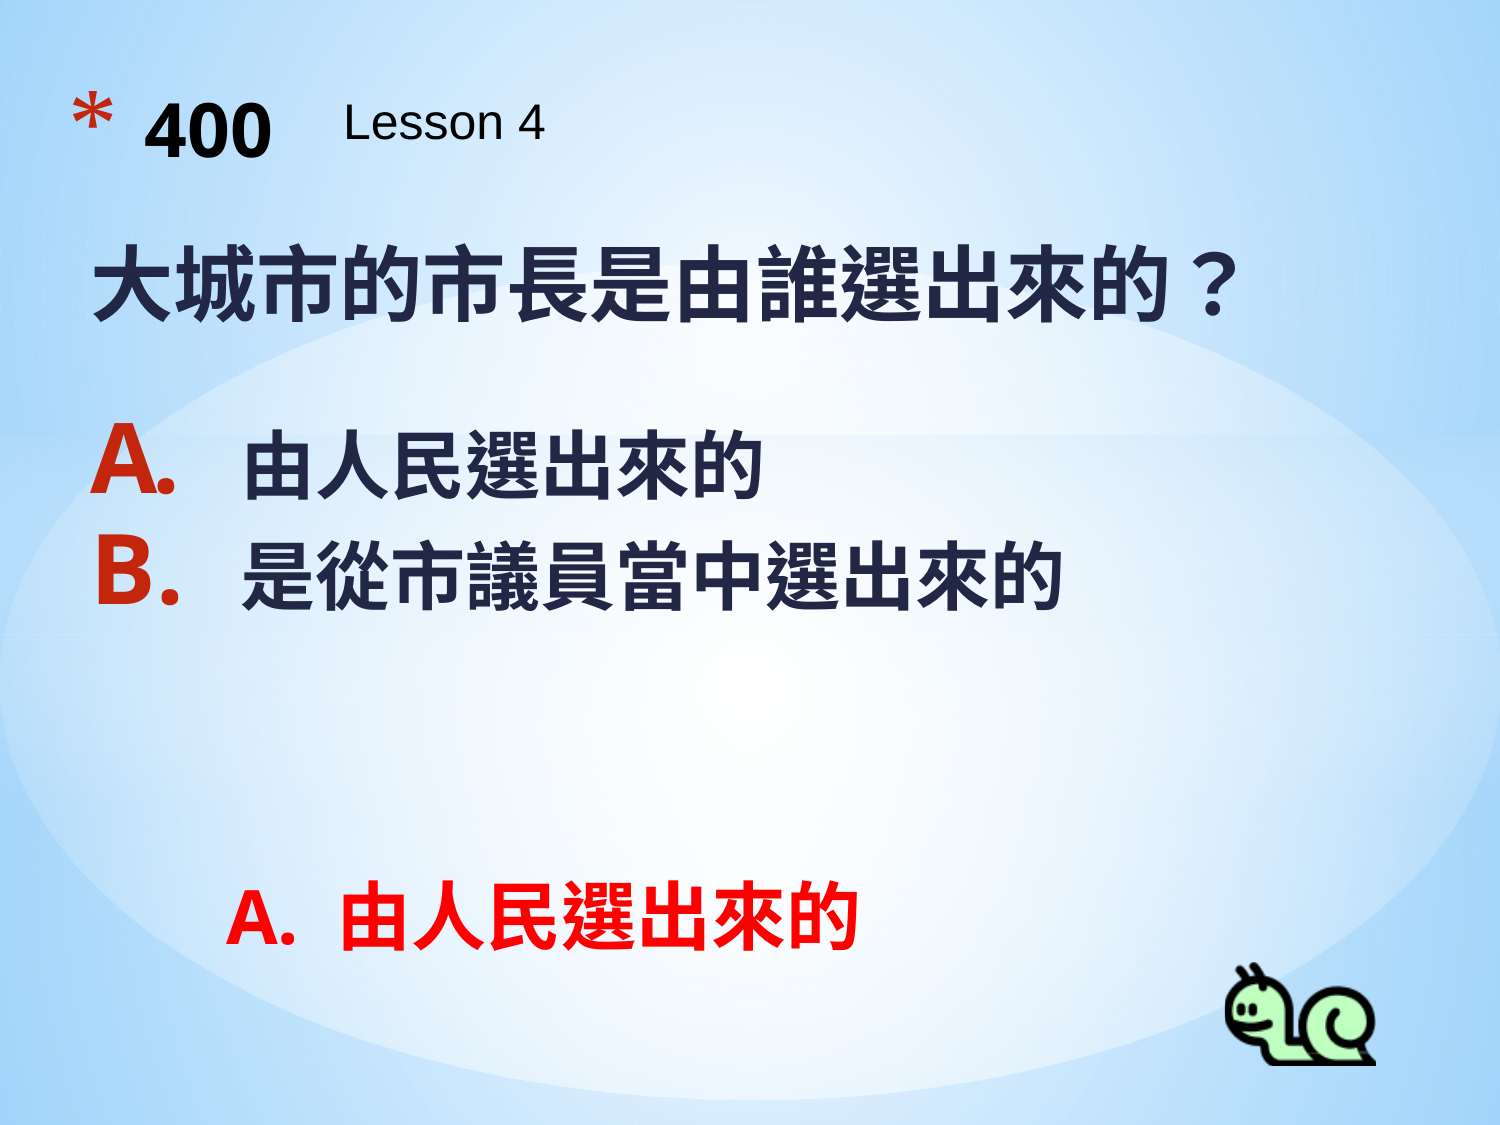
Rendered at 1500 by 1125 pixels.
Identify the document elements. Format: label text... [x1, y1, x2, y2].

text_box Lesson 4 [328, 81, 575, 217]
subtitle 大城市的市長是由誰選出來的？ 由人民選出來的 是從市議員當中選出來的 [75, 224, 1413, 838]
text_box A. 由人民選出來的 [211, 862, 877, 1028]
picture [1224, 962, 1377, 1067]
title 400 [24, 75, 325, 225]
